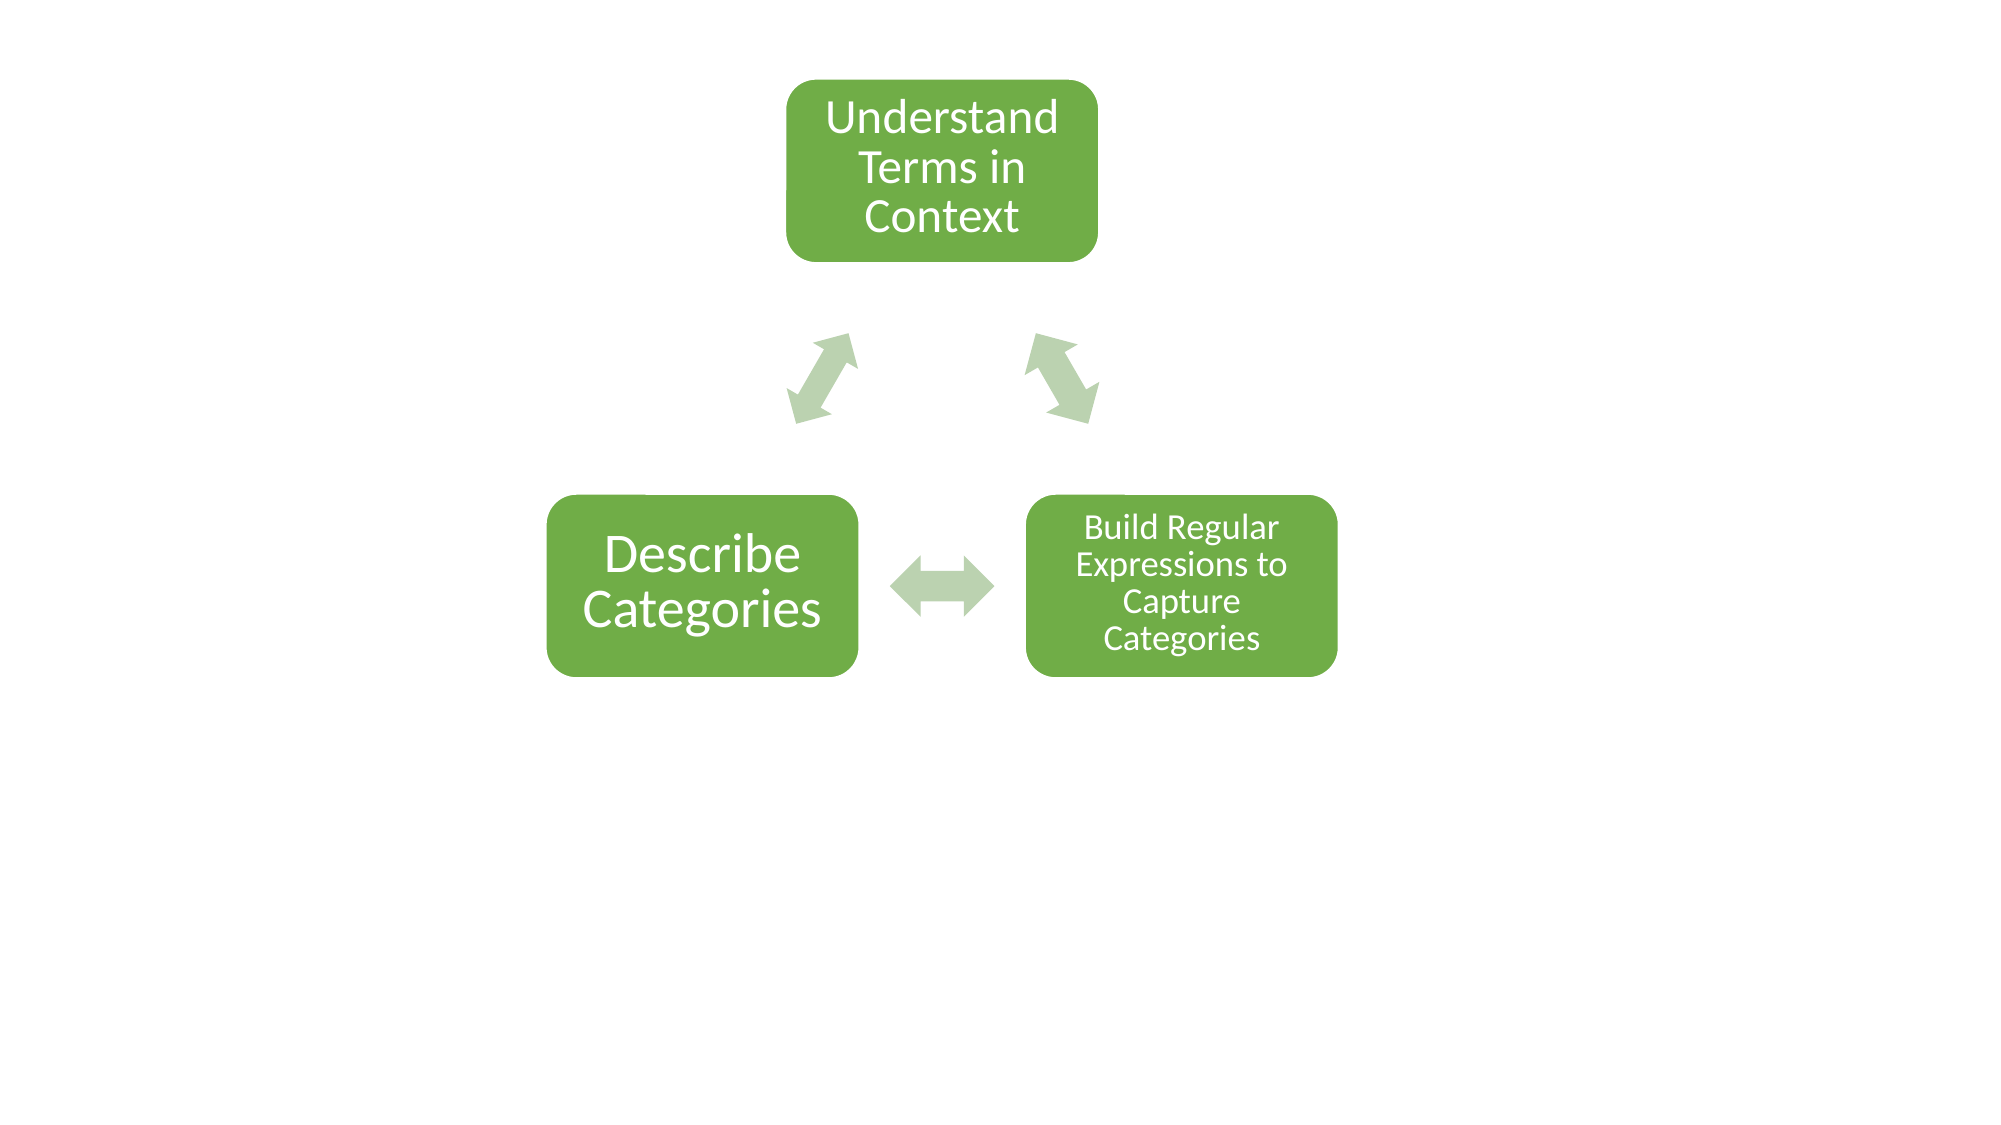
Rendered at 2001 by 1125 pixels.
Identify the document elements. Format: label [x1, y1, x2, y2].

text_box [314, 78, 1570, 817]
